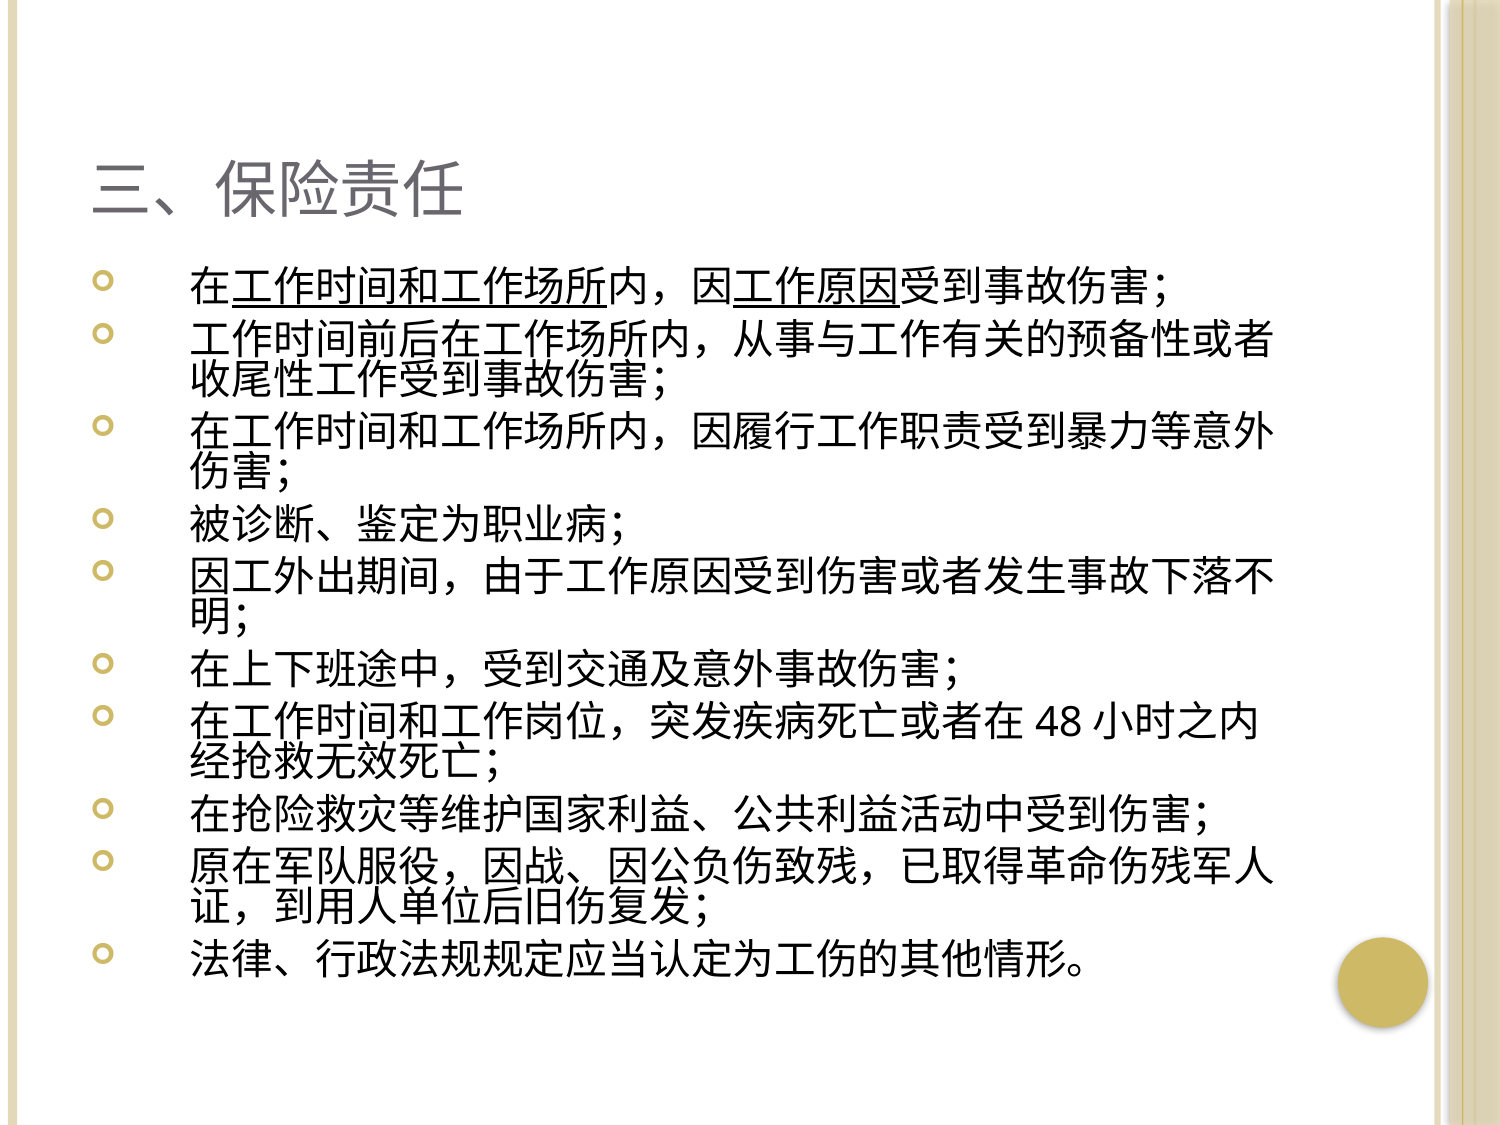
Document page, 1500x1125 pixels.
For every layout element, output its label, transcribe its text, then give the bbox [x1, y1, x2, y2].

title 三、保险责任 [75, 45, 1300, 233]
list 在工作时间和工作场所内，因工作原因受到事故伤害； 工作时间前后在工作场所内，从事与工作有关的预备性或者收尾性工作受到事故伤害； 在工作时间和工作场所内，因履行工作职责受到暴力等意外伤害； 被诊断、鉴定为职业病； 因工外出期间，由于工作原因受到伤害或者发生事故下落不明； 在上下班途中，受到交通及意外事故伤害； 在工作时间和工作岗位，突发疾病死亡或者在48小时之内经抢救无效死亡； 在抢险救灾等维护国家利益、公共利益活动中受到伤害； 原在军队服役，因战、因公负伤致残，已取得革命伤残军人证，到用人单位后旧伤复发； 法律、行政法规规定应当认定为工伤的其他情形。 [74, 262, 1301, 1063]
